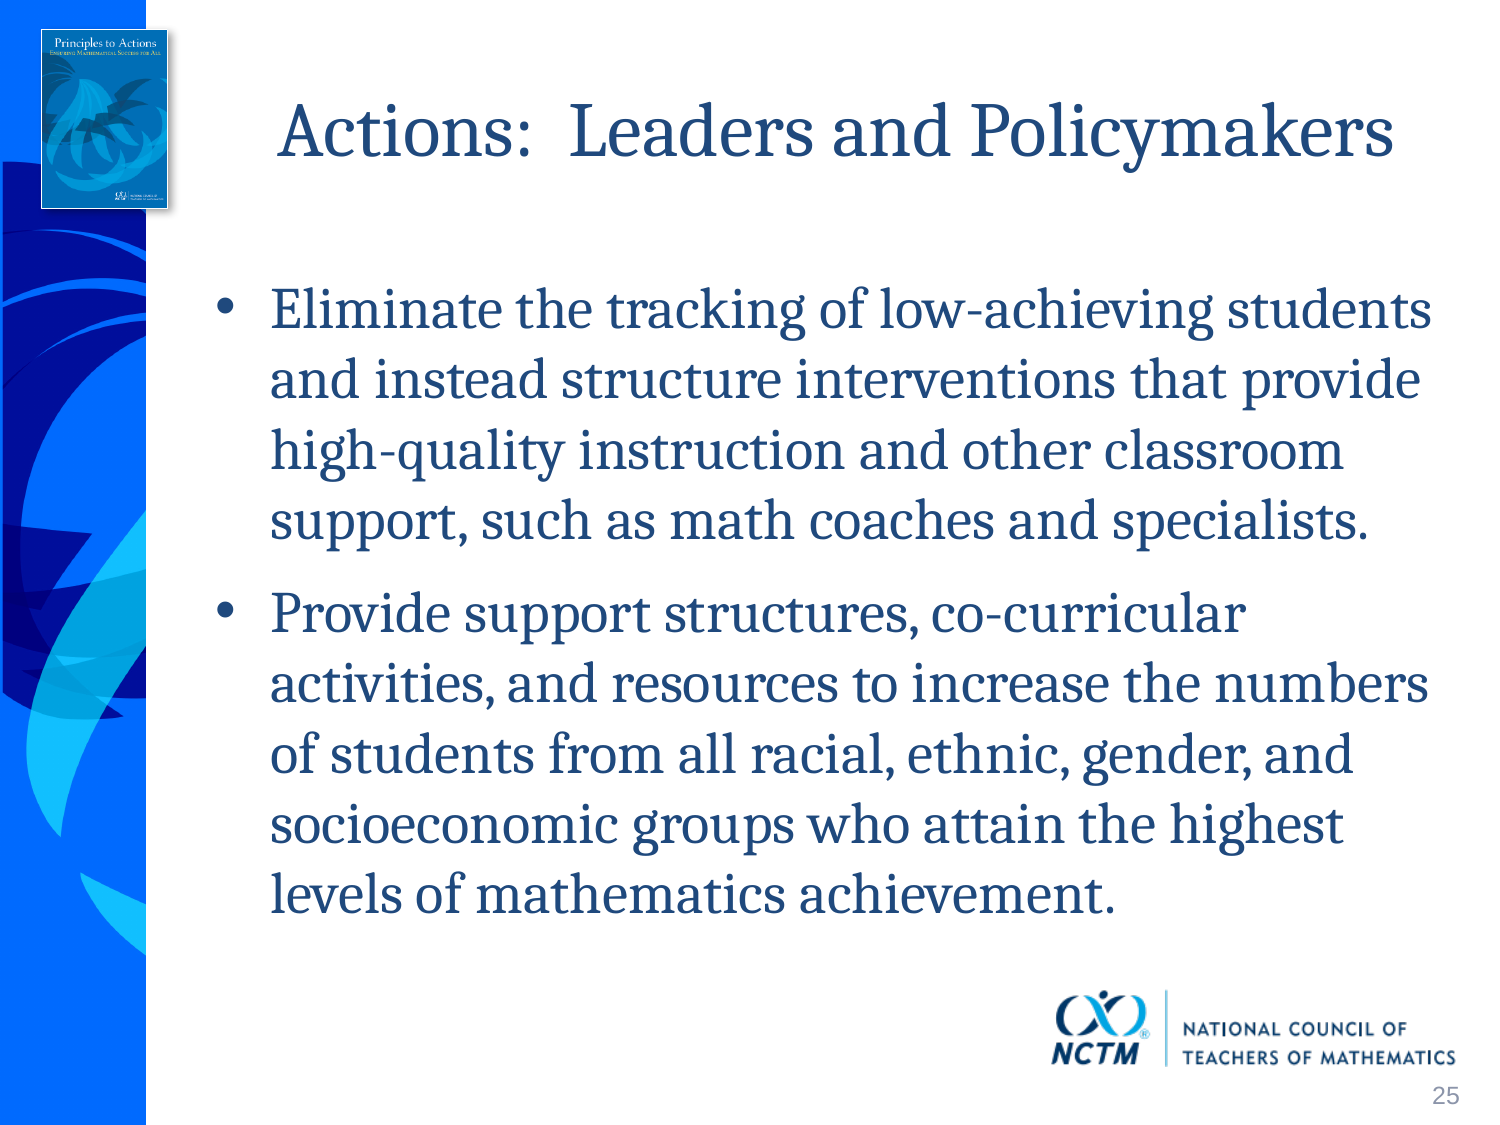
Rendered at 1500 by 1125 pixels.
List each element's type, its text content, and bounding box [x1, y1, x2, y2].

picture [42, 30, 167, 208]
list Eliminate the tracking of low-achieving students and instead structure interventions that provide high-quality instruction and other classroom support, such as math coaches and specialists. Provide support structures, co-curricular activities, and resources to increase the numbers of students from all racial, ethnic, gender, and socioeconomic groups who attain the highest levels of mathematics achievement. [200, 262, 1463, 963]
picture [0, 0, 146, 1125]
slide_number 25 [1125, 1065, 1475, 1125]
title Actions: Leaders and Policymakers [174, 37, 1500, 213]
